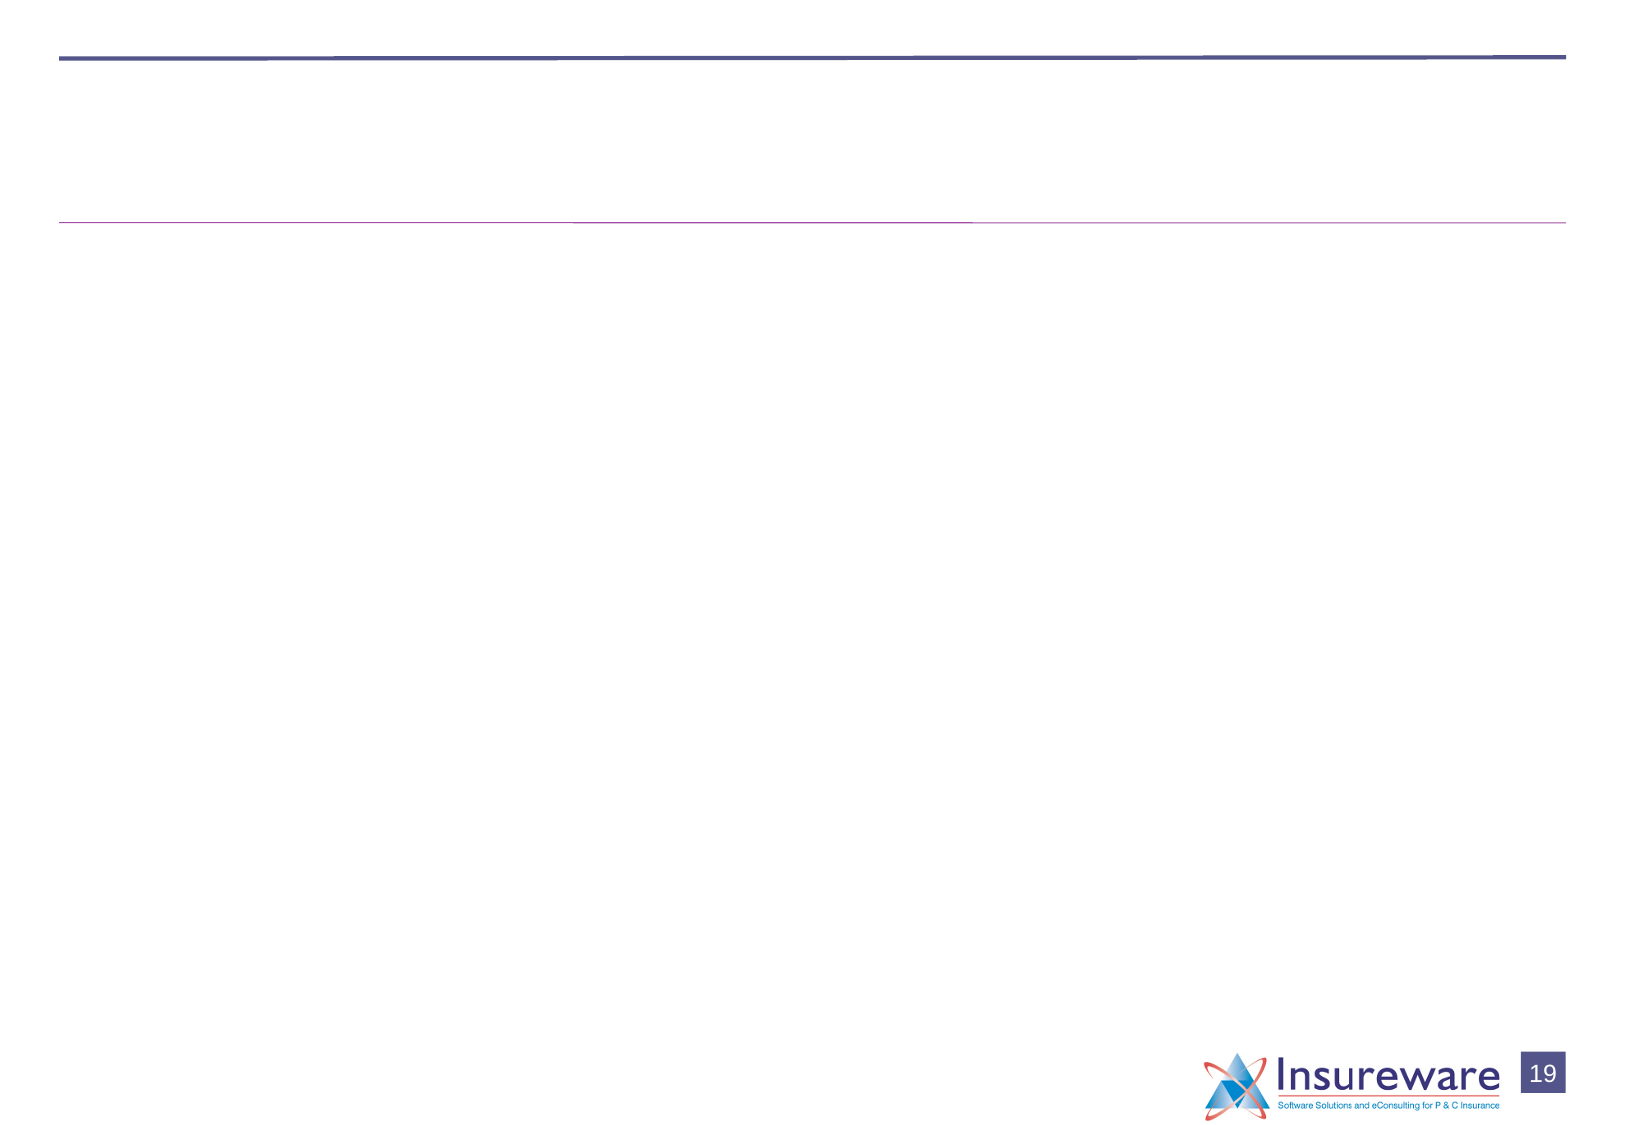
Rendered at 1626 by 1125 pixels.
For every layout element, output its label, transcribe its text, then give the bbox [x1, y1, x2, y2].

slide_number 18 [1520, 1051, 1566, 1093]
picture [1202, 1052, 1500, 1122]
